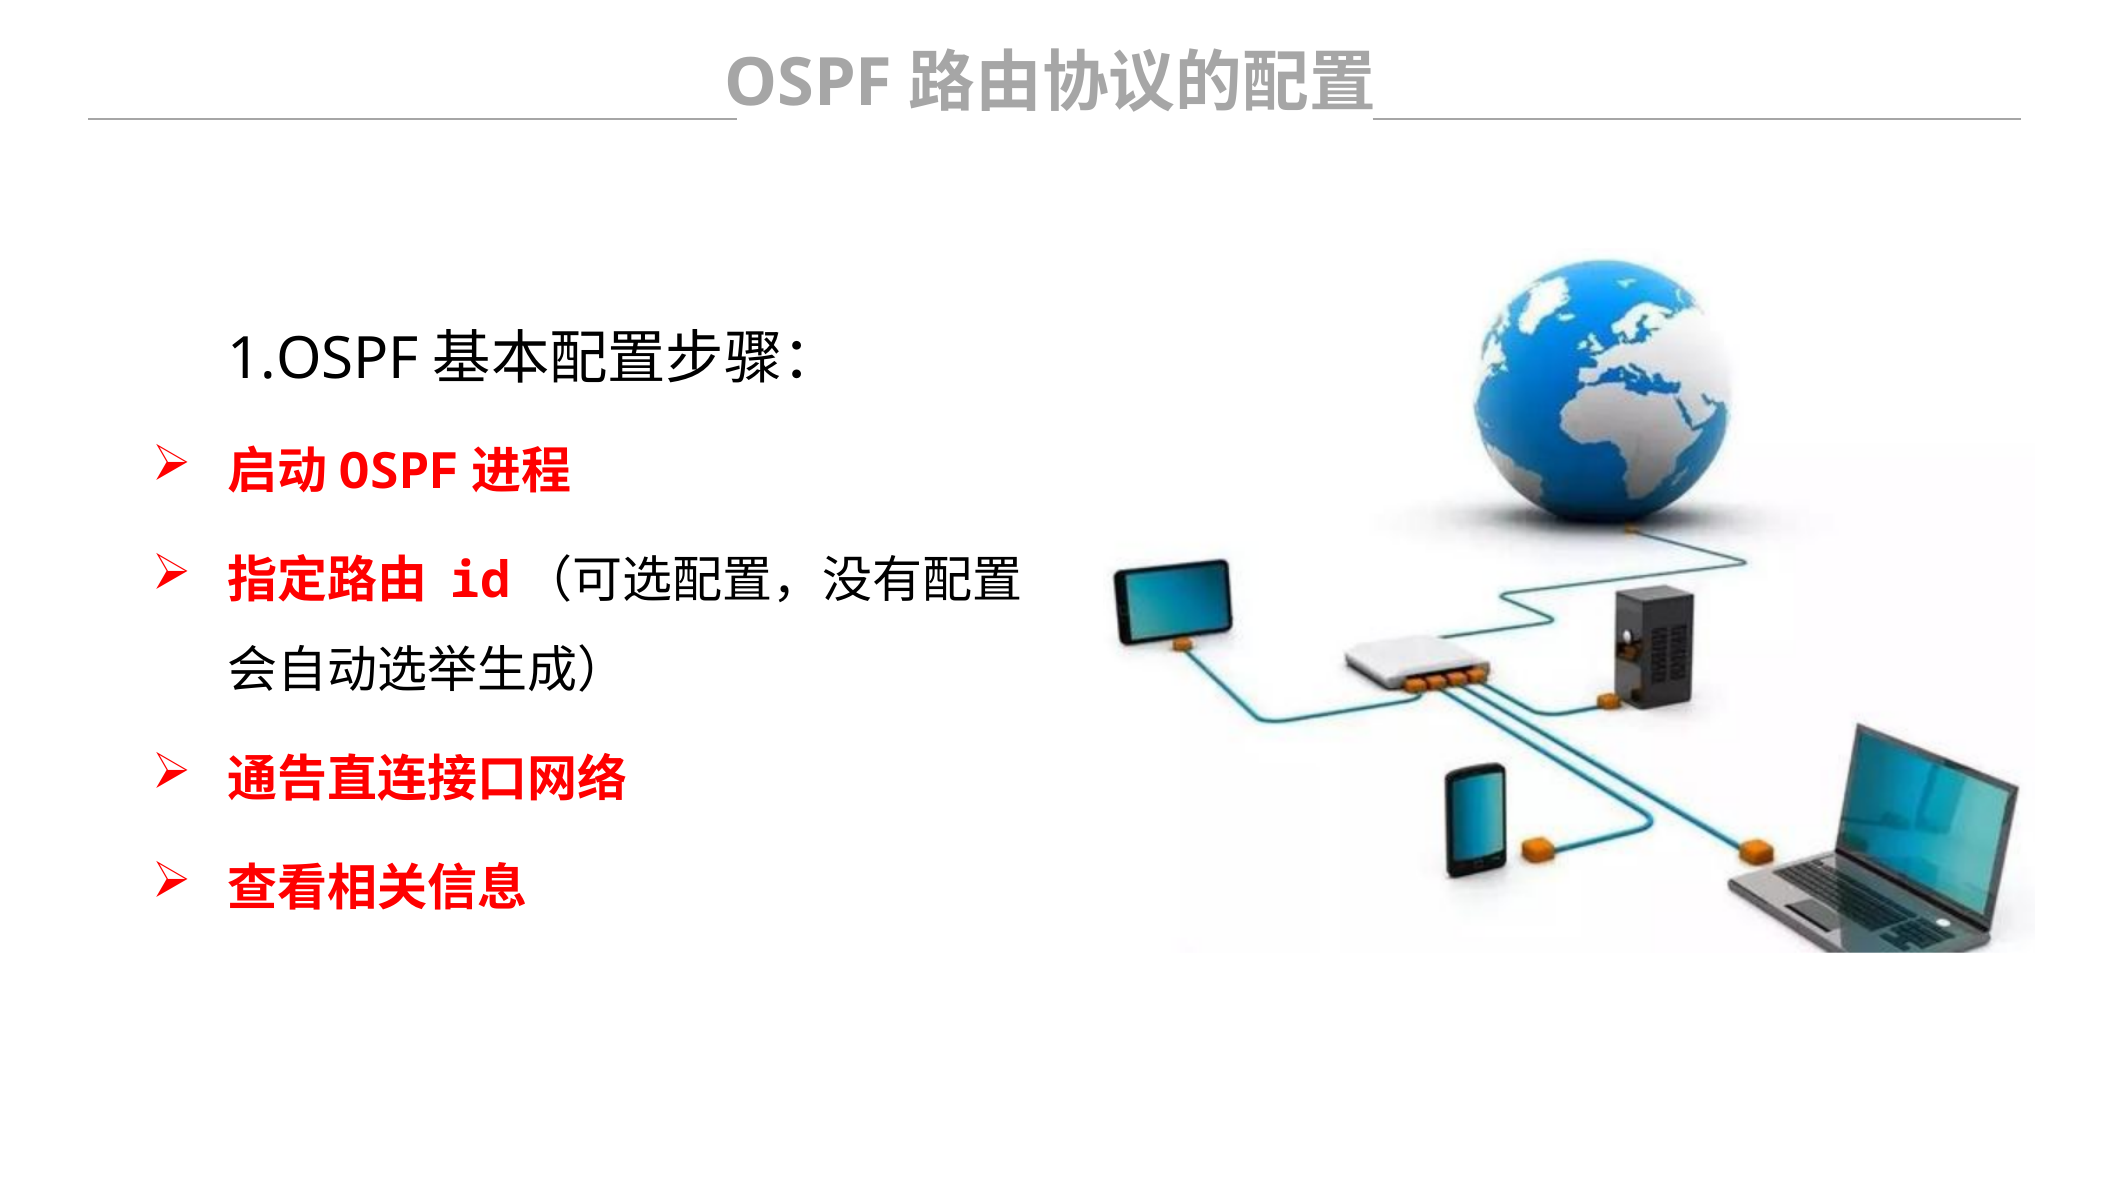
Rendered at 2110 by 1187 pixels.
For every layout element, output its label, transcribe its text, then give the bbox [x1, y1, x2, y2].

picture [1103, 248, 2035, 954]
text_box OSPF路由协议的配置 [666, 38, 1434, 119]
text_box 1.OSPF基本配置步骤： 启动OSPF进程 指定路由 id（可选配置，没有配置会自动选举生成） 通告直连接口网络 查看相关信息 [137, 277, 1082, 1070]
